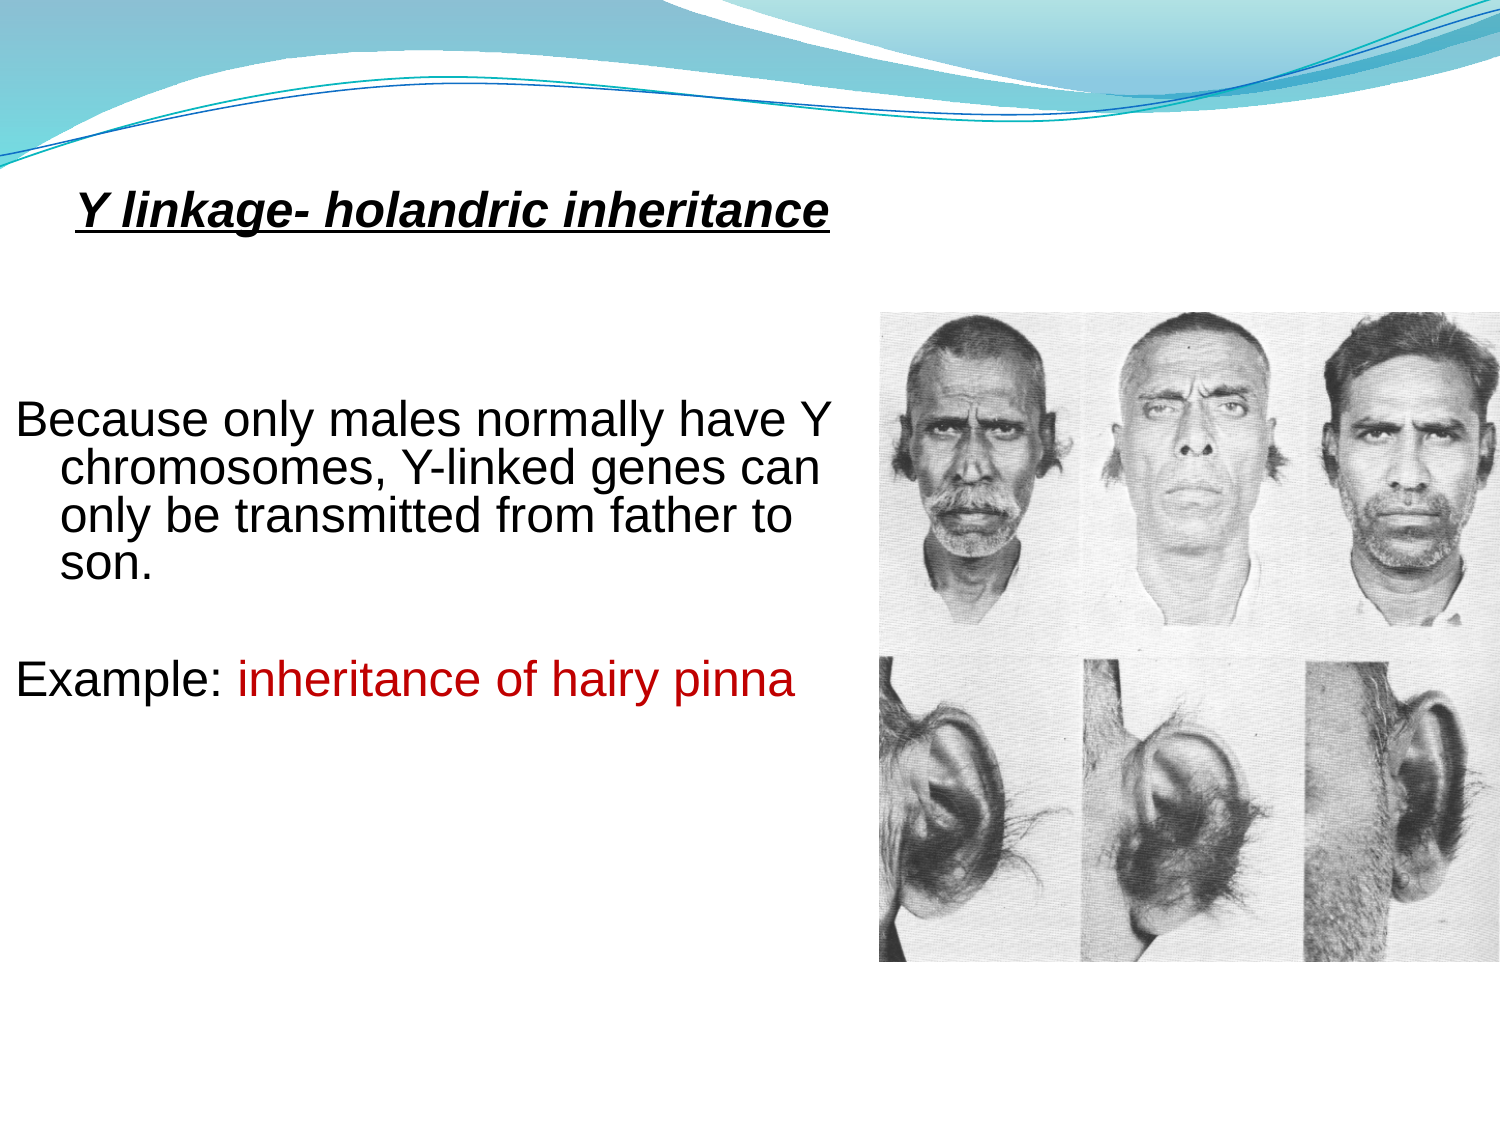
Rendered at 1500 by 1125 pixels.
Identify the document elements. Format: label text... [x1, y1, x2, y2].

picture [878, 312, 1500, 962]
title Y linkage- holandric inheritance [75, 115, 1425, 238]
list Because only males normally have Y chromosomes, Y-linked genes can only be transmitted from father to son. Example: inheritance of hairy pinna [0, 262, 850, 1005]
